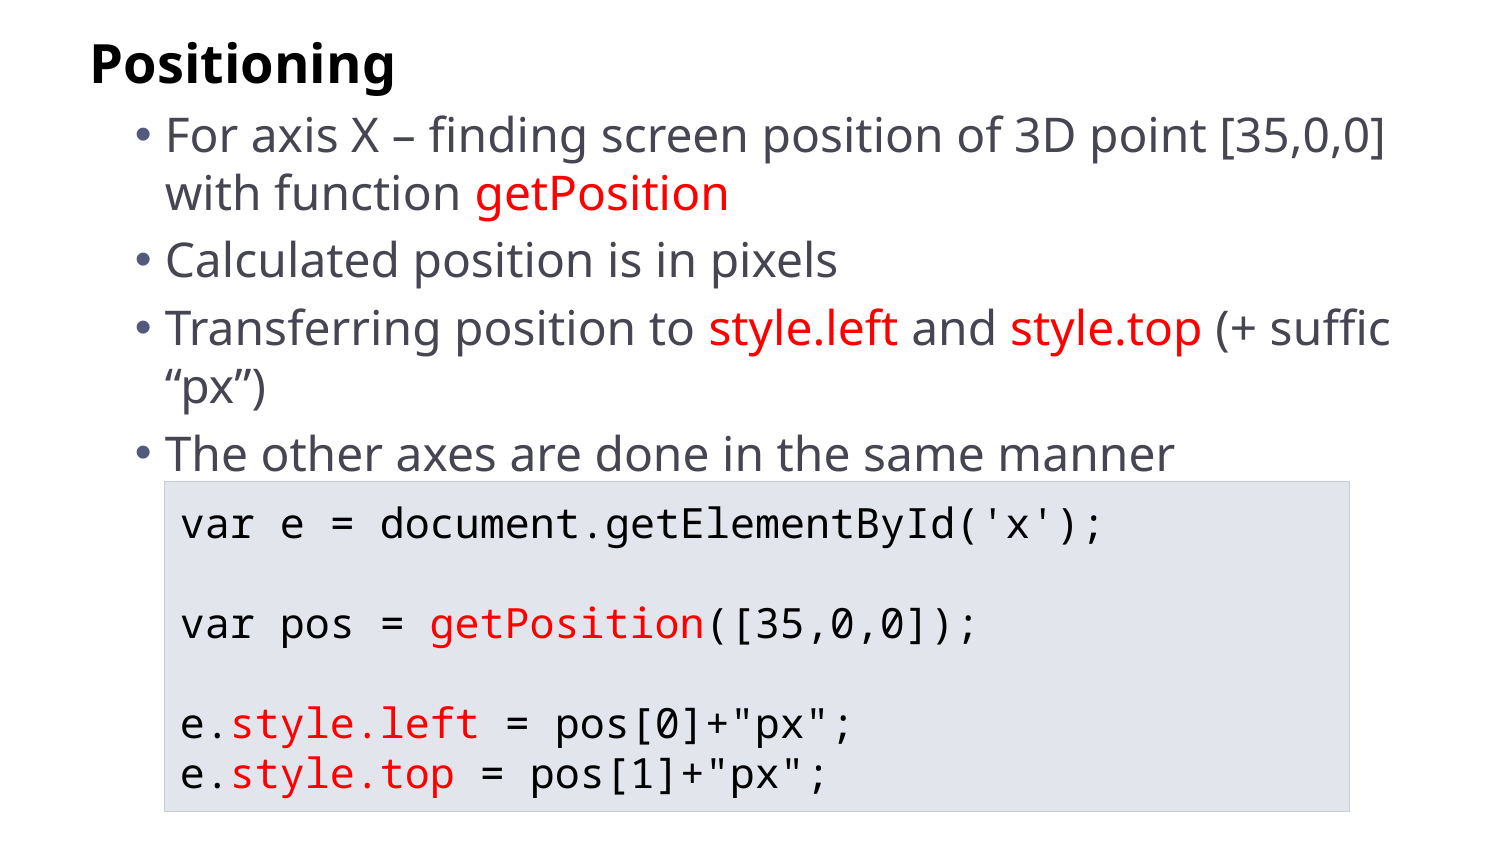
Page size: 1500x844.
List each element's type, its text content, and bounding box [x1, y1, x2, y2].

text_box var e = document.getElementById('x'); var pos = getPosition([35,0,0]); e.style.left = pos[0]+"px"; e.style.top = pos[1]+"px"; [164, 481, 1350, 812]
list Positioning For axis X – finding screen position of 3D point [35,0,0] with function getPosition Calculated position is in pixels Transferring position to style.left and style.top (+ suffic “px”) The other axes are done in the same manner [75, 21, 1475, 835]
